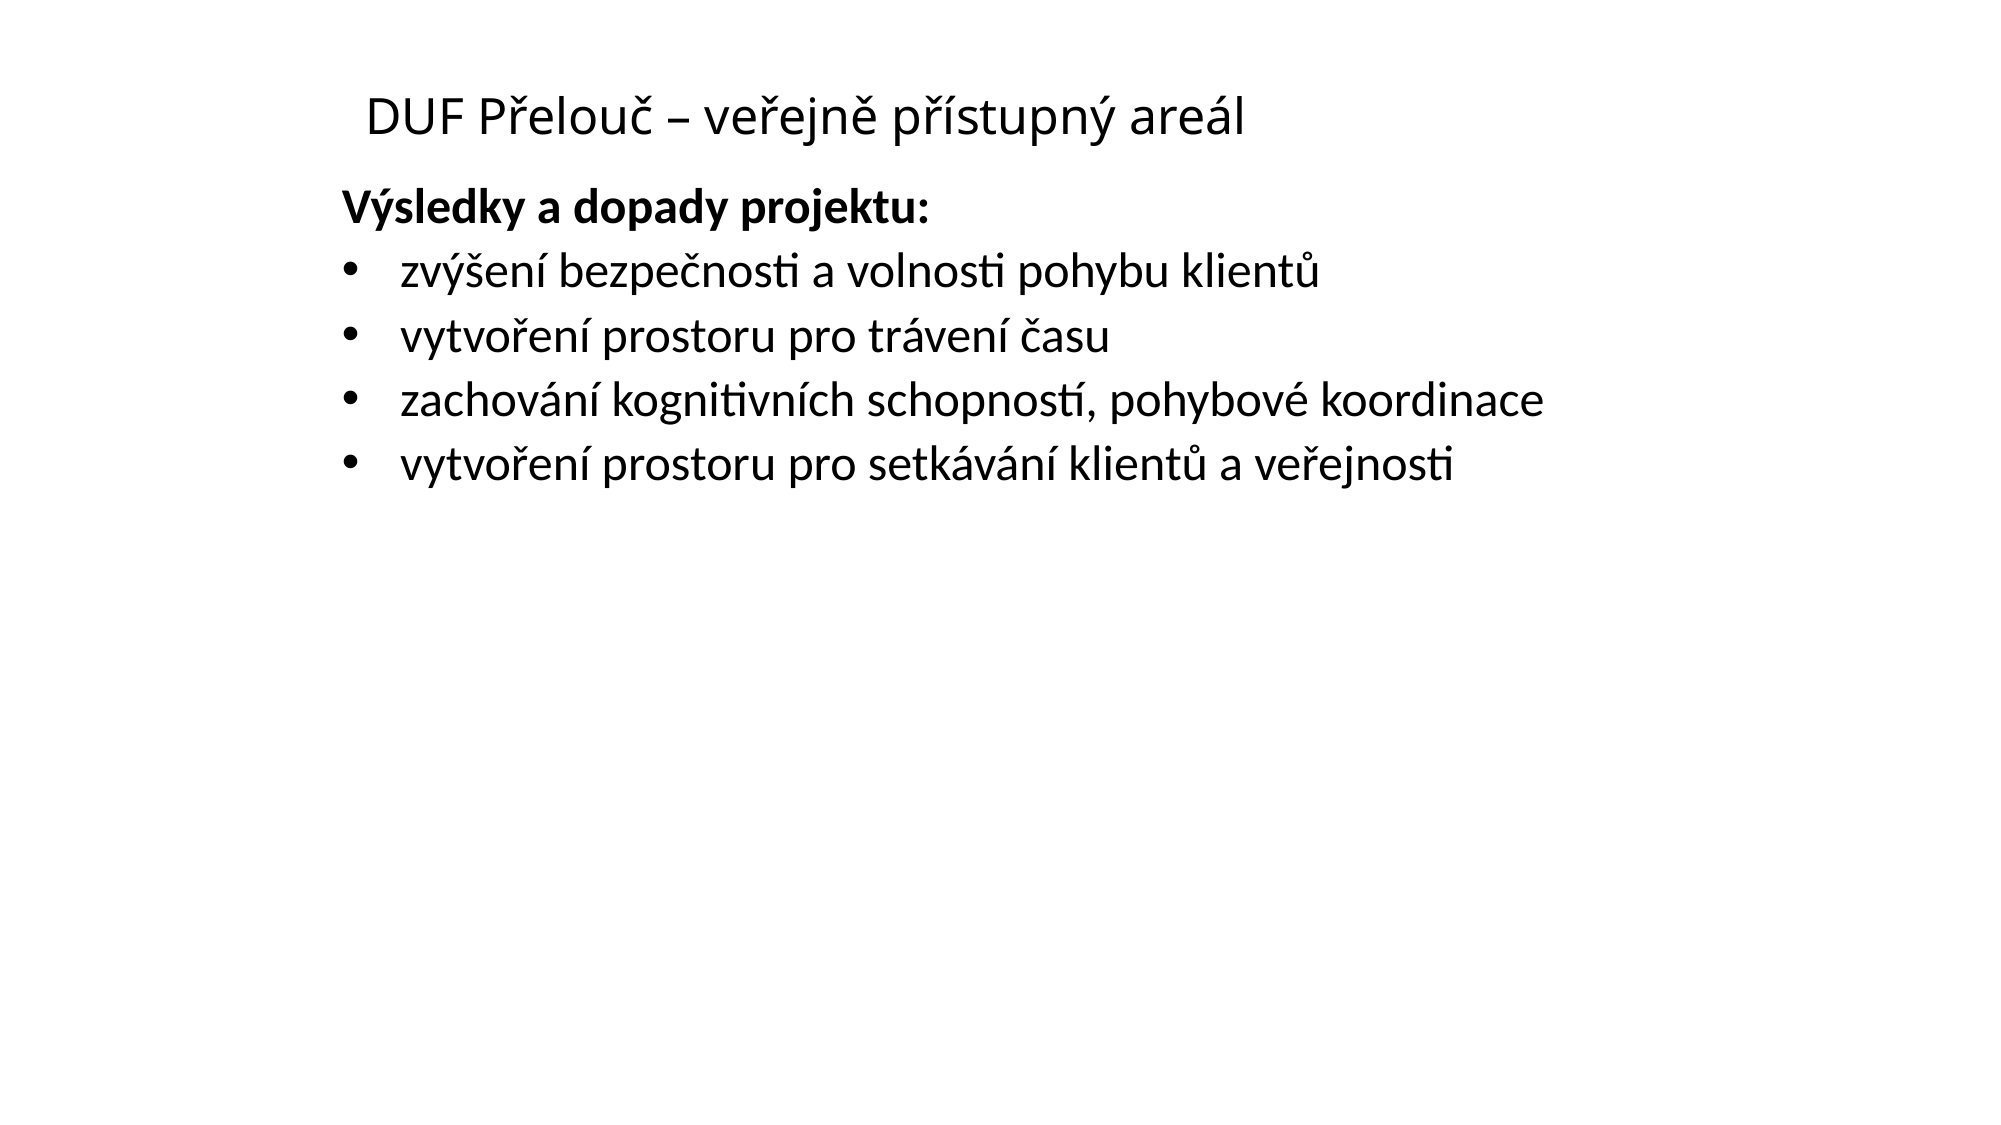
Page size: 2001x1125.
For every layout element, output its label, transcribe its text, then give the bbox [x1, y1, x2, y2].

list Výsledky a dopady projektu: zvýšení bezpečnosti a volnosti pohybu klientů vytvoření prostoru pro trávení času zachování kognitivních schopností, pohybové koordinace vytvoření prostoru pro setkávání klientů a veřejnosti [326, 172, 1677, 953]
title DUF Přelouč – veřejně přístupný areál [350, 66, 1689, 171]
